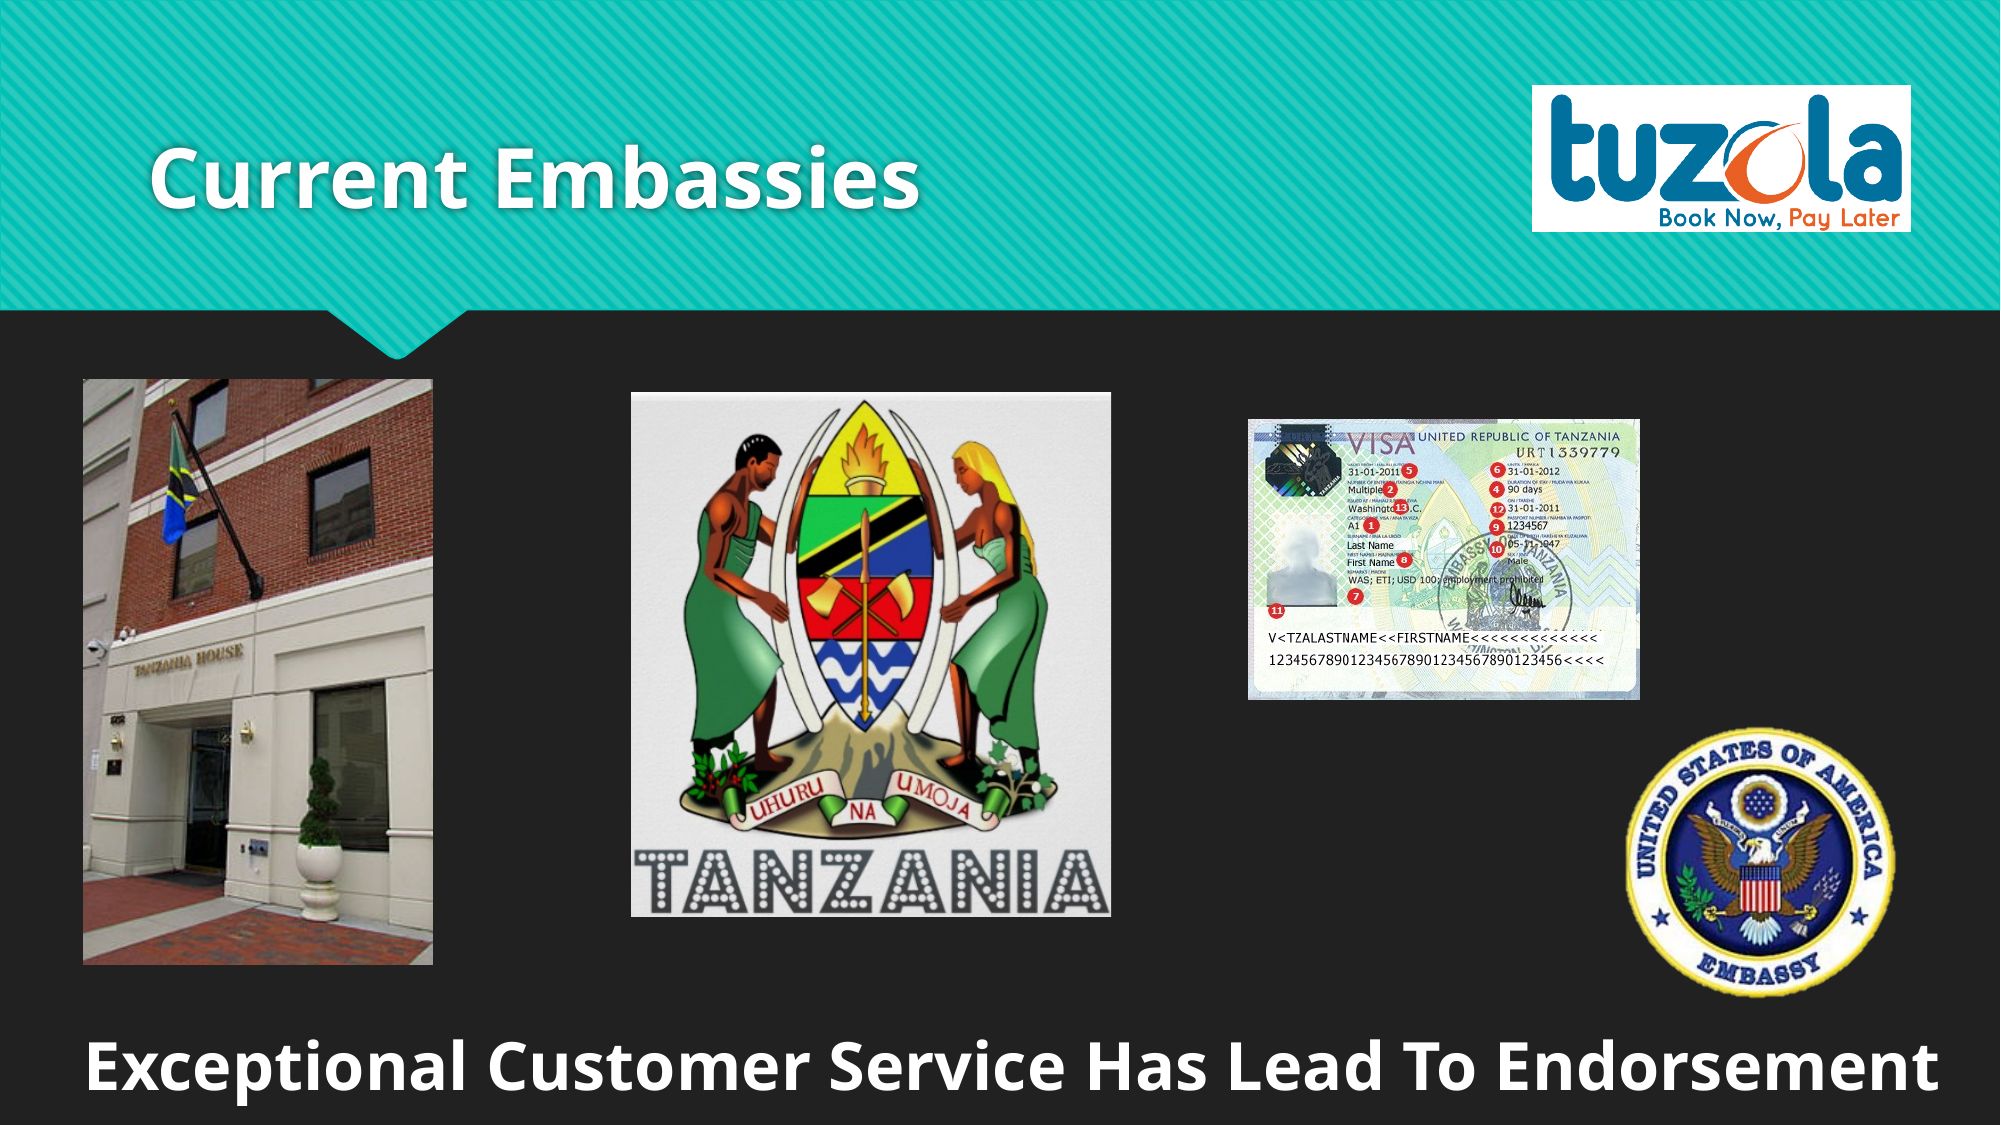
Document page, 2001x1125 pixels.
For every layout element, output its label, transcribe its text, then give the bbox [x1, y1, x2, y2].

picture [1531, 84, 1912, 233]
picture [1248, 419, 1640, 700]
title Current Embassies [132, 73, 1868, 233]
picture [630, 392, 1112, 918]
text_box Exceptional Customer Service Has Lead To Endorsement [69, 1016, 1957, 1111]
picture [83, 379, 433, 965]
picture [1618, 711, 1901, 1065]
